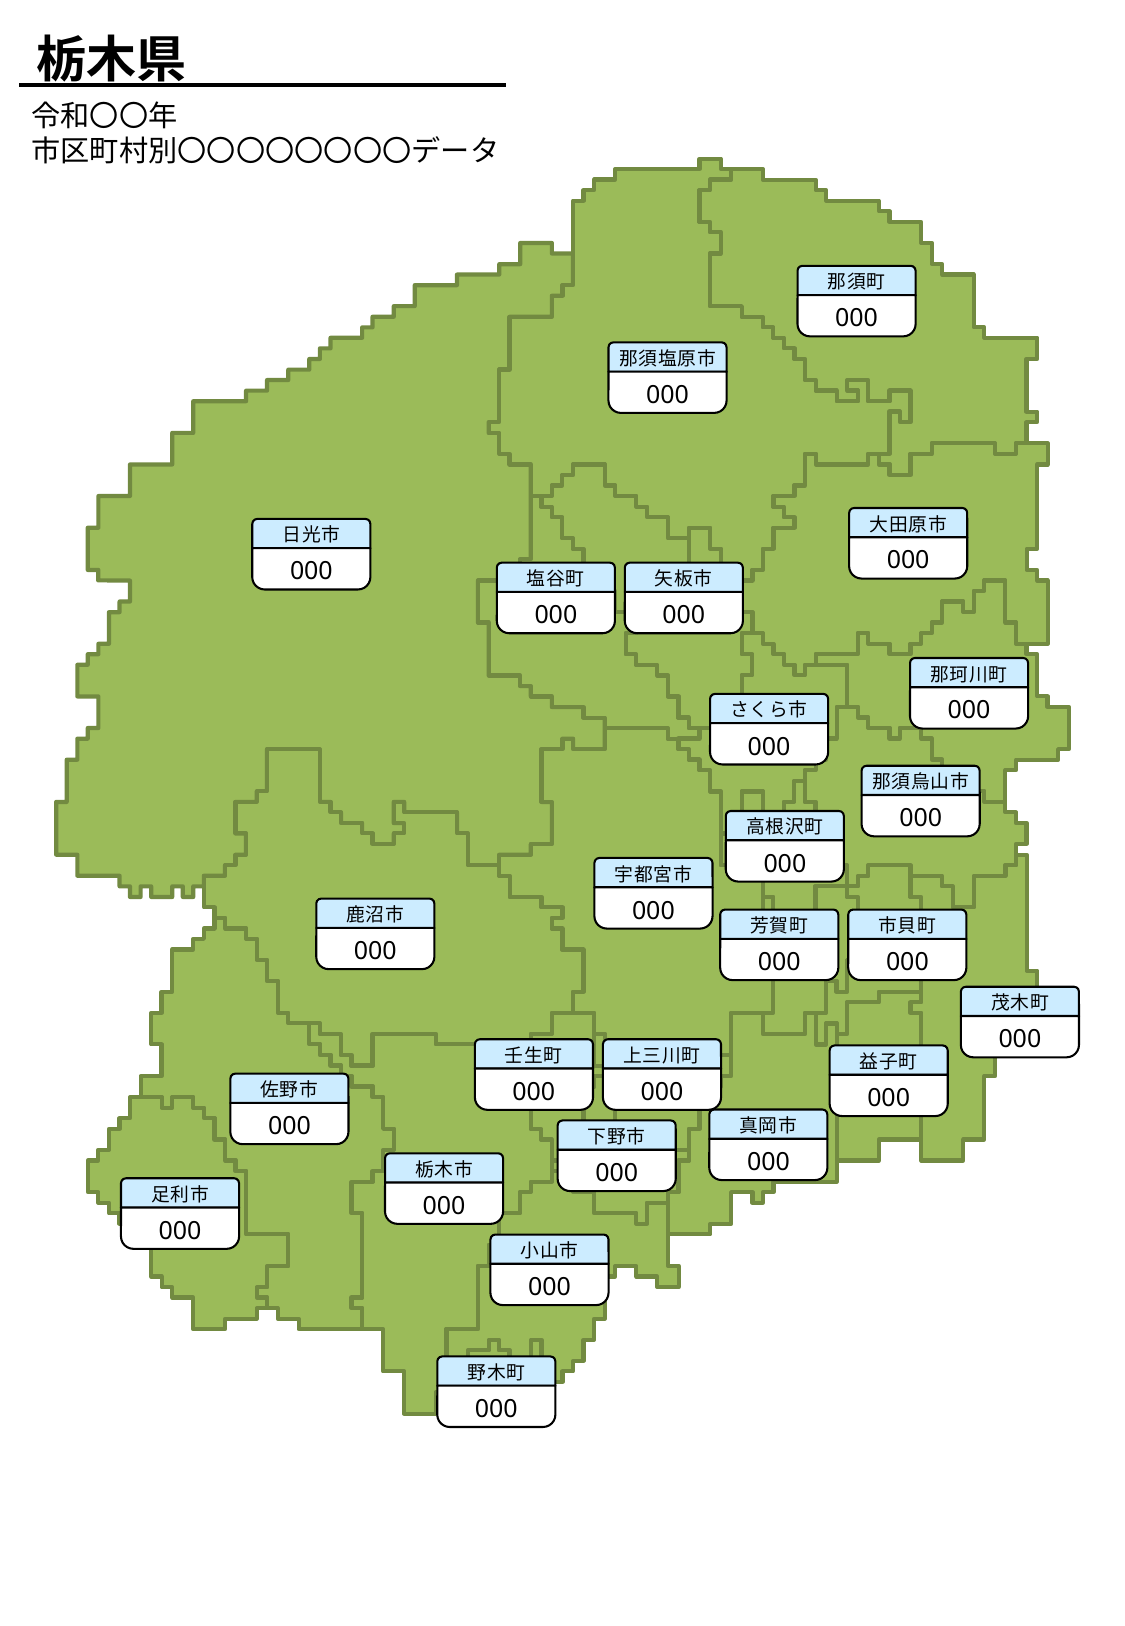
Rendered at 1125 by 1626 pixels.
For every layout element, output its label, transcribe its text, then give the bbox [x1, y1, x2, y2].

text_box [120, 1178, 240, 1250]
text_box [848, 909, 967, 981]
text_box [437, 1356, 556, 1428]
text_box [496, 562, 616, 634]
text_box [848, 507, 968, 579]
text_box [602, 1039, 722, 1111]
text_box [608, 342, 727, 414]
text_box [797, 265, 916, 337]
text_box 令和〇〇年 市区町村別〇〇〇〇〇〇〇〇データ [16, 89, 515, 175]
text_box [960, 986, 1080, 1058]
text_box 栃木県 [21, 20, 202, 83]
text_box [709, 1109, 828, 1181]
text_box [861, 765, 980, 837]
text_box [709, 693, 829, 765]
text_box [594, 857, 713, 929]
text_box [316, 898, 435, 970]
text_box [909, 657, 1029, 729]
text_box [829, 1045, 948, 1117]
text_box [474, 1039, 594, 1111]
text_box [557, 1120, 676, 1192]
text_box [230, 1073, 349, 1145]
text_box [384, 1153, 504, 1225]
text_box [719, 909, 839, 981]
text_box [624, 562, 744, 634]
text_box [55, 158, 1069, 1414]
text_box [490, 1234, 609, 1306]
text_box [725, 810, 845, 882]
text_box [252, 518, 371, 590]
